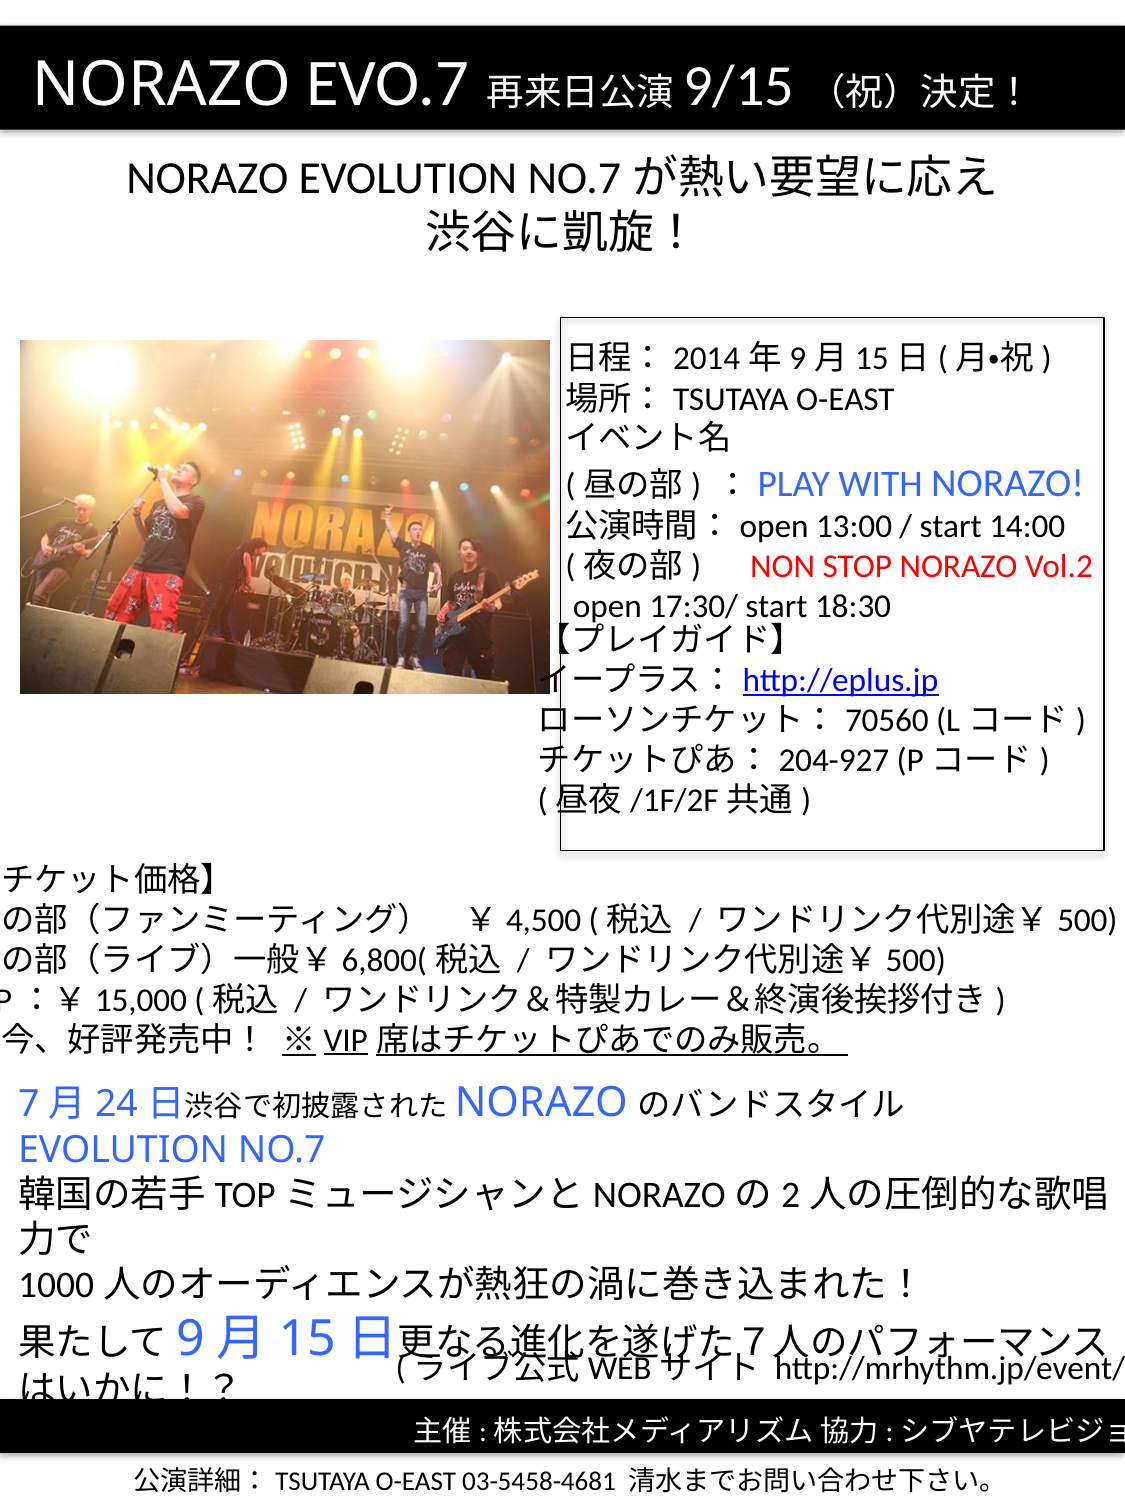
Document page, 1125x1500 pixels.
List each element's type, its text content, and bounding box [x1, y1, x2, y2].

picture [19, 340, 551, 694]
text_box (ライブ公式WEBサイト http://mrhythm.jp/event/ ) [380, 1339, 1125, 1394]
text_box NORAZO EVOLUTION NO.7が熱い要望に応え 渋谷に凱旋！ [0, 140, 1125, 320]
text_box 【チケット価格】 昼の部（ファンミーティング） ￥4,500 (税込 / ワンドリンク代別途￥500) 夜の部（ライブ）一般￥6,800(税込 / ワンドリンク代別途￥500) VIP：￥15,000 (税込 / ワンドリンク＆特製カレー＆終演後挨拶付き) 只今、好評発売中！ ※VIP席はチケットぴあでのみ販売。 [0, 850, 1125, 1065]
text_box [560, 317, 1105, 851]
text_box [0, 1399, 1125, 1453]
text_box 7月24日渋谷で初披露されたNORAZOのバンドスタイルEVOLUTION NO.7 韓国の若手TOPミュージシャンとNORAZOの2人の圧倒的な歌唱力で 1000人のオーディエンスが熱狂の渦に巻き込まれた！ 果たして9月15日更なる進化を遂げた７人のパフォーマンスはいかに！？ [3, 1067, 1125, 1398]
text_box 主催:株式会社メディアリズム 協力:シブヤテレビジョン [398, 1404, 1125, 1455]
text_box 【プレイガイド】 イープラス：http://eplus.jp ローソンチケット：70560 (Lコード) チケットぴあ：204-927 (Pコード) (昼夜/1F/2F共通) [522, 698, 555, 825]
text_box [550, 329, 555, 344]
text_box 公演詳細：TSUTAYA O-EAST 03-5458-4681 清水までお問い合わせ下さい。 [119, 1456, 1022, 1500]
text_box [0, 25, 1125, 130]
